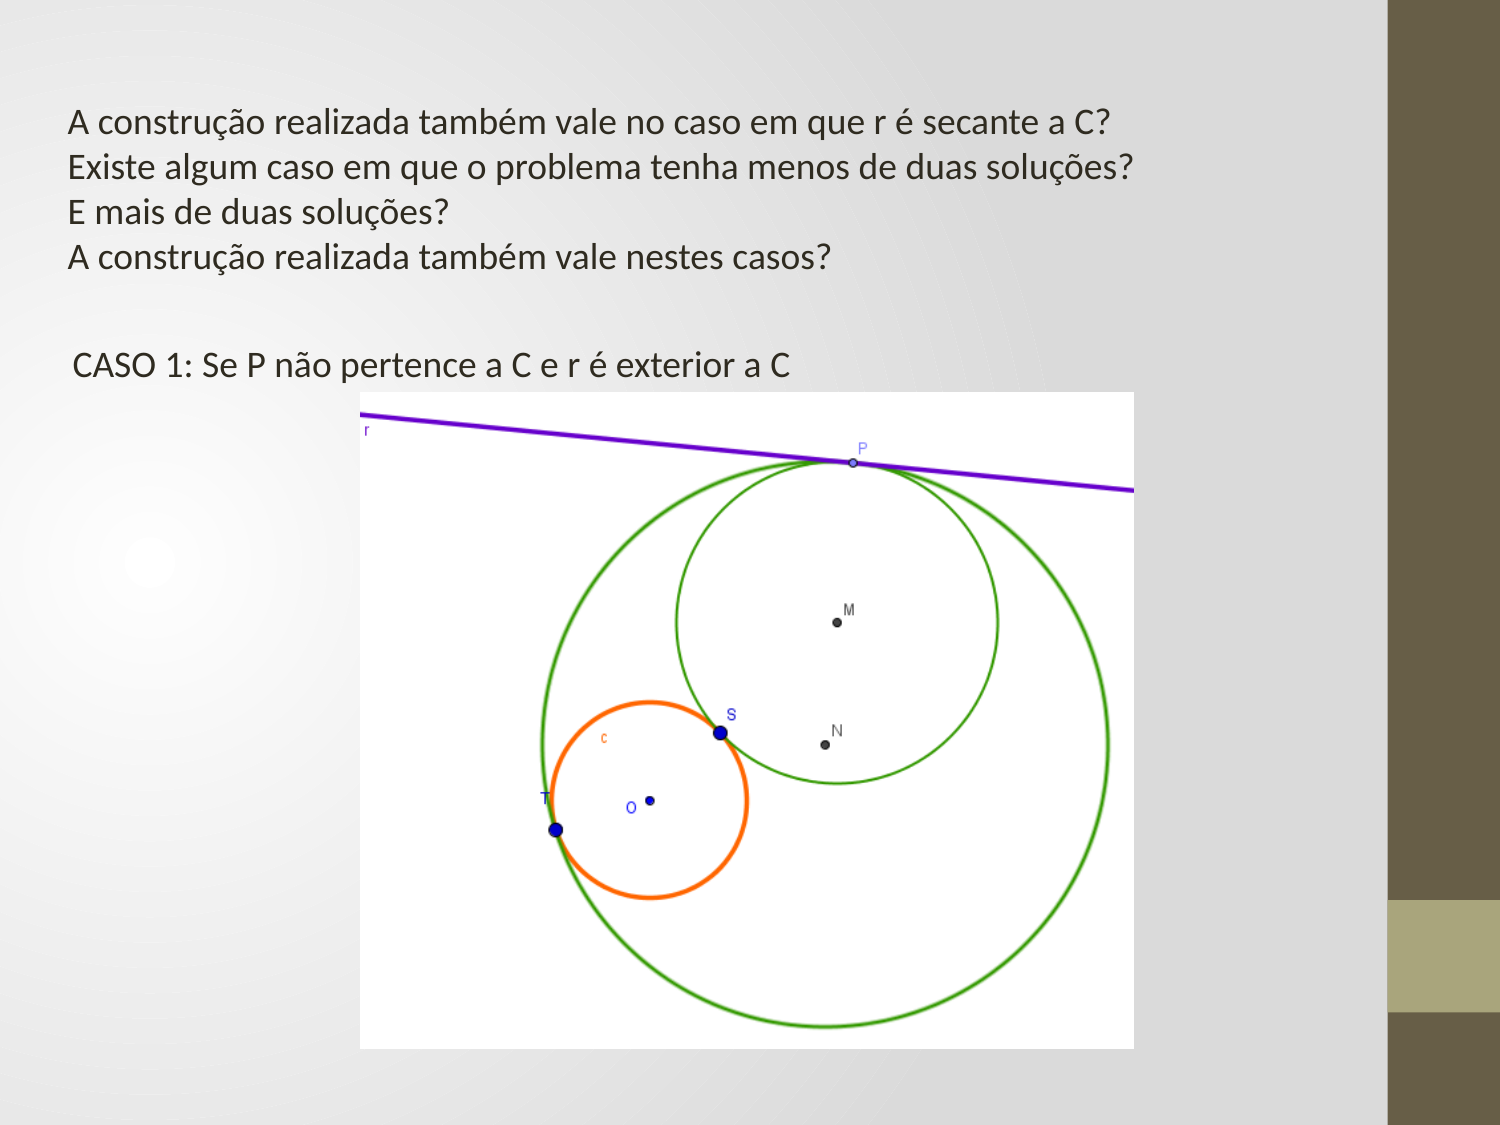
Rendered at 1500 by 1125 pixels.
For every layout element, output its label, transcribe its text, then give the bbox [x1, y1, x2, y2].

picture [359, 392, 1135, 1049]
text_box CASO 1: Se P não pertence a C e r é exterior a C [57, 332, 807, 393]
text_box A construção realizada também vale no caso em que r é secante a C? Existe algum caso em que o problema tenha menos de duas soluções? E mais de duas soluções? A construção realizada também vale nestes casos? [53, 89, 1353, 330]
